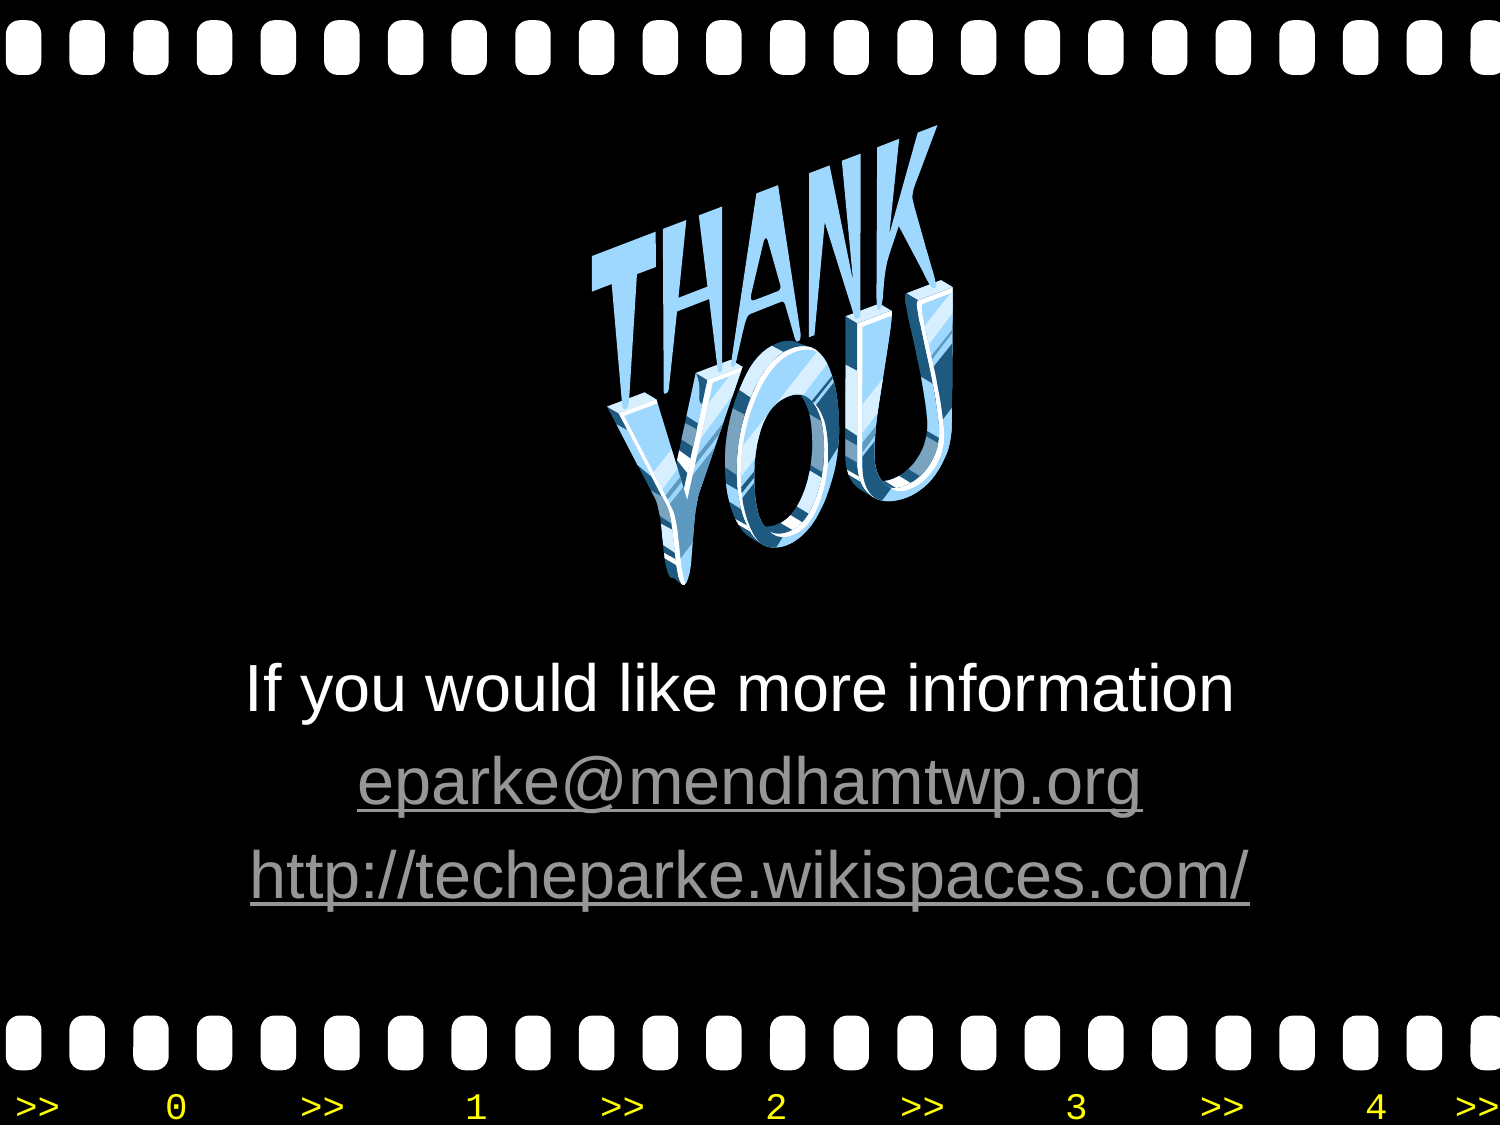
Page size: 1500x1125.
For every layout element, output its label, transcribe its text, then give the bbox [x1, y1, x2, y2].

subtitle If you would like more information eparke@mendhamtwp.org http://techeparke.wikispaces.com/ [224, 637, 1276, 926]
picture [574, 124, 976, 587]
